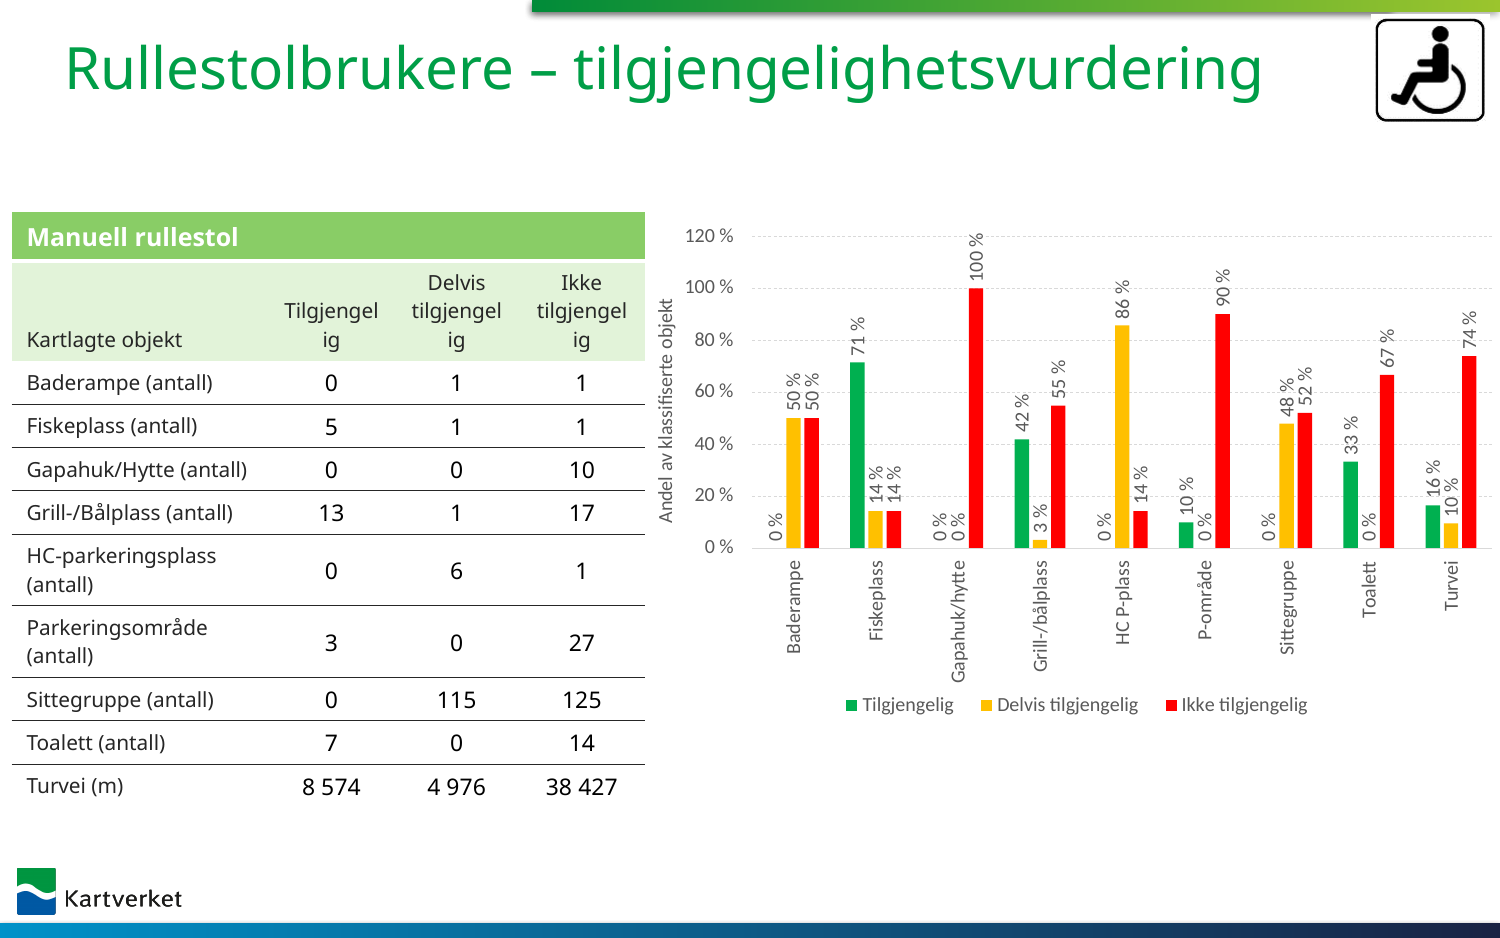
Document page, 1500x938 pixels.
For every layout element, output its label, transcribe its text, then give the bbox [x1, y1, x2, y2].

table_cell Delvis tilgjengelig [394, 263, 519, 361]
table_cell 1 [394, 361, 519, 404]
table_cell 115 [394, 678, 519, 720]
table_cell 1 [519, 405, 638, 447]
table_cell Parkeringsområde (antall) [12, 606, 269, 677]
table_cell 0 [269, 448, 394, 490]
table_cell Grill-/Bålplass (antall) [12, 491, 269, 534]
table_cell 1 [519, 361, 638, 404]
table_header Manuell rullestol [12, 212, 645, 259]
table_cell 17 [519, 491, 638, 534]
table_cell Gapahuk/Hytte (antall) [12, 448, 269, 490]
table_cell 0 [394, 721, 519, 764]
table_cell 1 [394, 491, 519, 534]
table_cell 1 [519, 535, 638, 605]
table_cell 3 [269, 606, 394, 677]
table_cell Ikke tilgjengelig [519, 263, 638, 361]
table_cell 6 [394, 535, 519, 605]
table_cell Fiskeplass (antall) [12, 405, 269, 447]
table_cell 0 [394, 606, 519, 677]
picture [1371, 13, 1491, 127]
table_cell 0 [269, 535, 394, 605]
table_cell 4 976 [394, 765, 519, 807]
table_cell HC-parkeringsplass (antall) [12, 535, 269, 605]
table_cell Toalett (antall) [12, 721, 269, 764]
table_cell 14 [519, 721, 645, 764]
table_cell Baderampe (antall) [12, 361, 269, 404]
table_cell Kartlagte objekt [12, 263, 269, 361]
table_cell Turvei (m) [12, 765, 269, 807]
table_cell 38 427 [519, 765, 645, 807]
table_cell 0 [394, 448, 519, 490]
picture [643, 218, 1500, 728]
table_cell 125 [519, 678, 638, 720]
table_cell 5 [269, 405, 394, 447]
table_cell Tilgjengelig [269, 263, 394, 361]
table_cell 13 [269, 491, 394, 534]
text_box Rullestolbrukere – tilgjengelighetsvurdering [49, 12, 1372, 109]
table_cell 7 [269, 721, 394, 764]
table_cell 1 [394, 405, 519, 447]
table_cell 10 [519, 448, 638, 490]
table_cell 0 [269, 361, 394, 404]
table_cell 8 574 [269, 765, 394, 807]
table_cell Sittegruppe (antall) [12, 678, 269, 720]
table_cell 27 [519, 606, 638, 677]
table_cell 0 [269, 678, 394, 720]
